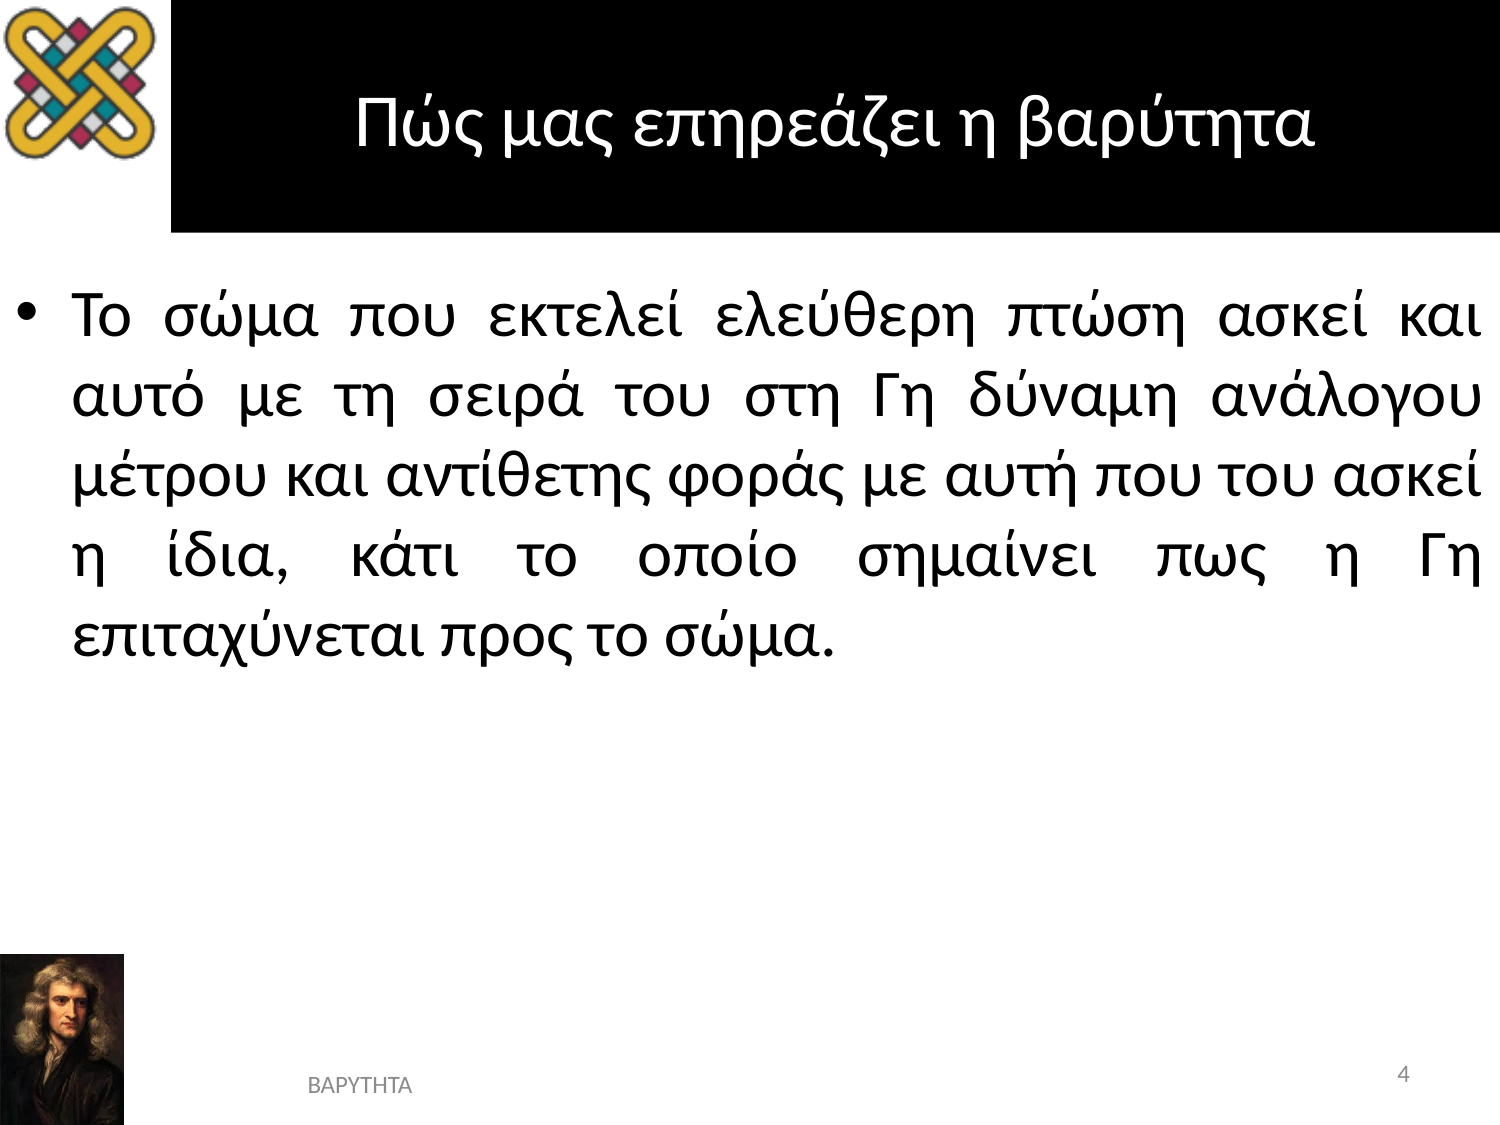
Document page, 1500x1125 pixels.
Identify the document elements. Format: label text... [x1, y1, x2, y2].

slide_number 4 [1074, 1042, 1425, 1103]
footer ΒΑΡΥΤΗΤΑ [171, 1042, 550, 1125]
list Το σώμα που εκτελεί ελεύθερη πτώση ασκεί και αυτό με τη σειρά του στη Γη δύναμη ανάλογου μέτρου και αντίθετης φοράς με αυτή που του ασκεί η ίδια, κάτι το οποίο σημαίνει πως η Γη επιταχύνεται προς το σώμα. [0, 262, 1500, 1125]
picture [0, 0, 161, 165]
title Πώς μας επηρεάζει η βαρύτητα [171, 0, 1500, 233]
